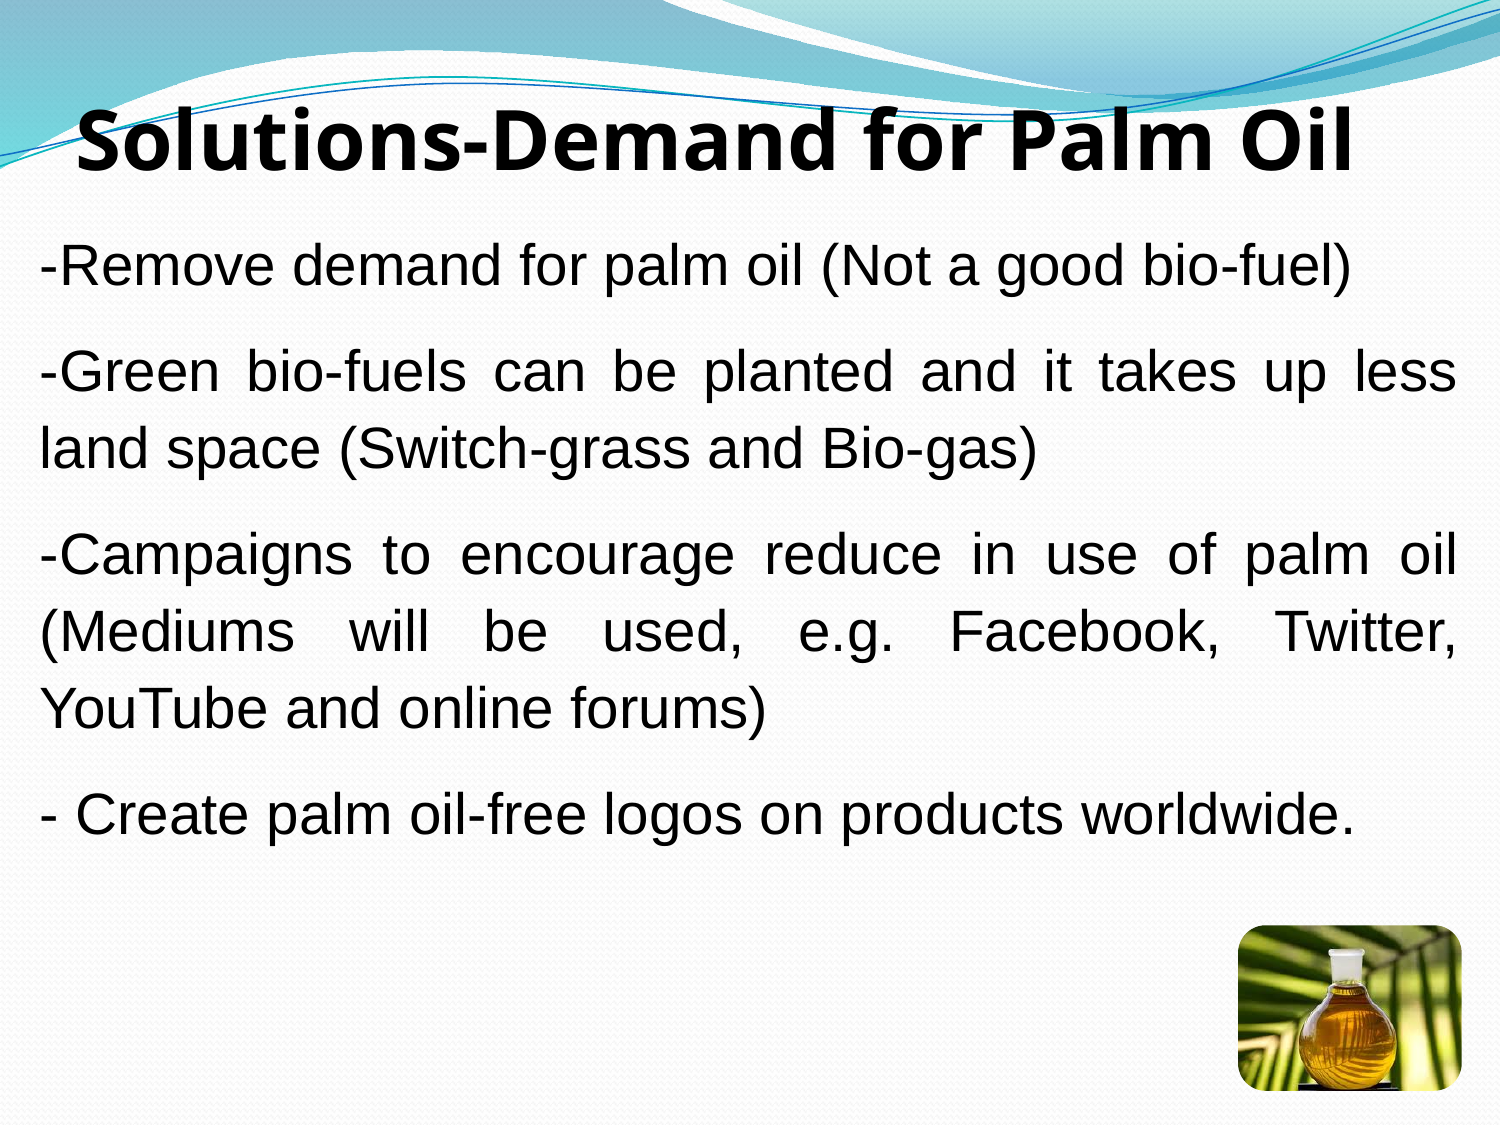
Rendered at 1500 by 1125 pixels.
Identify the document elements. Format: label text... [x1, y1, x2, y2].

text_box -Remove demand for palm oil (Not a good bio-fuel) -Green bio-fuels can be planted and it takes up less land space (Switch-grass and Bio-gas) -Campaigns to encourage reduce in use of palm oil (Mediums will be used, e.g. Facebook, Twitter, YouTube and online forums) - Create palm oil-free logos on products worldwide. [24, 212, 1475, 854]
title Solutions-Demand for Palm Oil [74, 0, 1426, 188]
picture [1237, 925, 1462, 1092]
